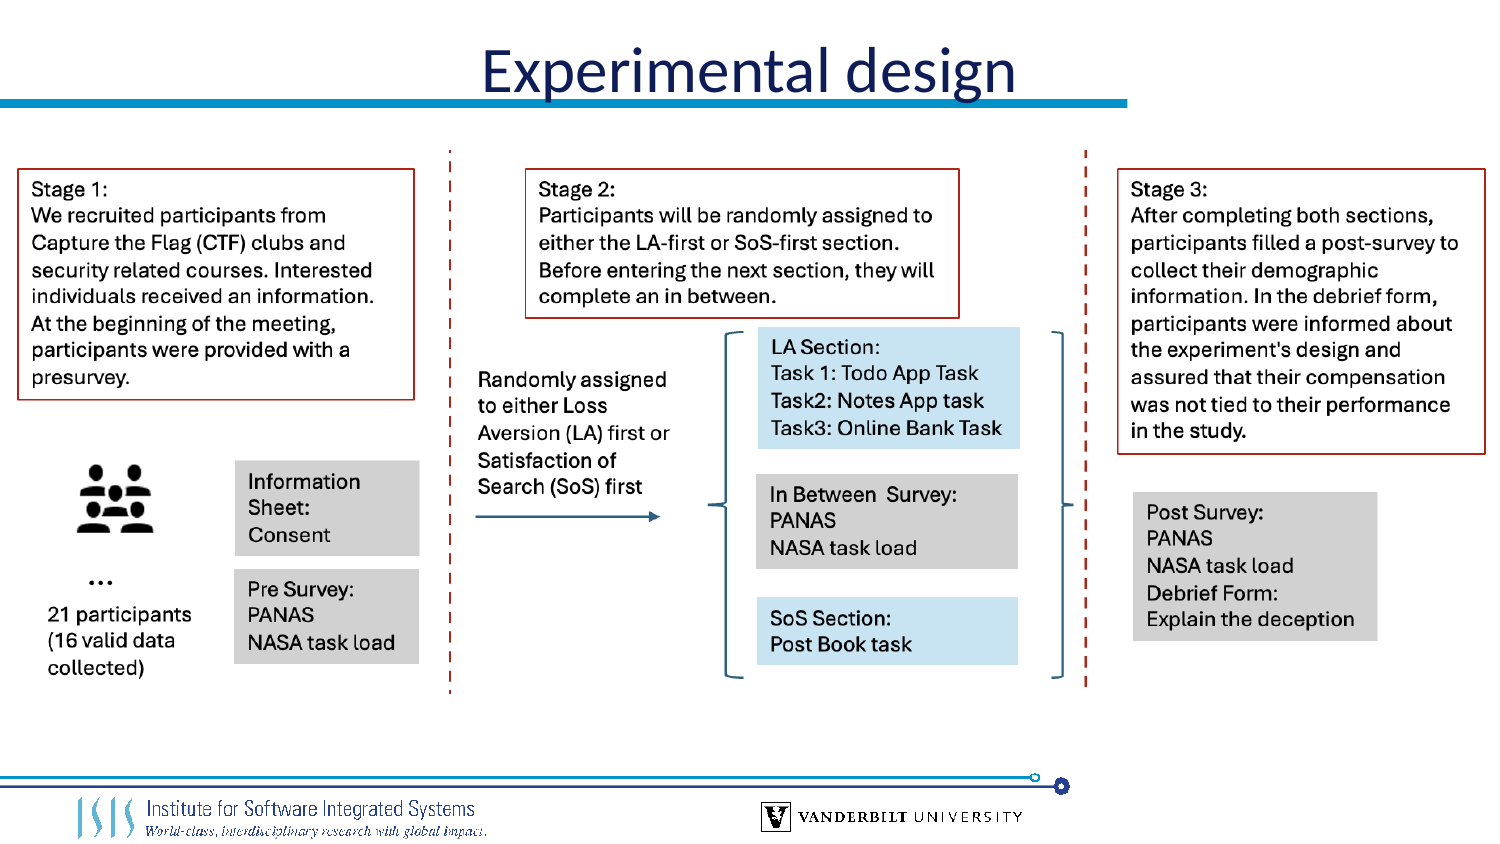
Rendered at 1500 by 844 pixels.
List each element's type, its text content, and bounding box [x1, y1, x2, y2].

title Experimental design [75, 19, 1425, 114]
picture [0, 109, 1500, 839]
